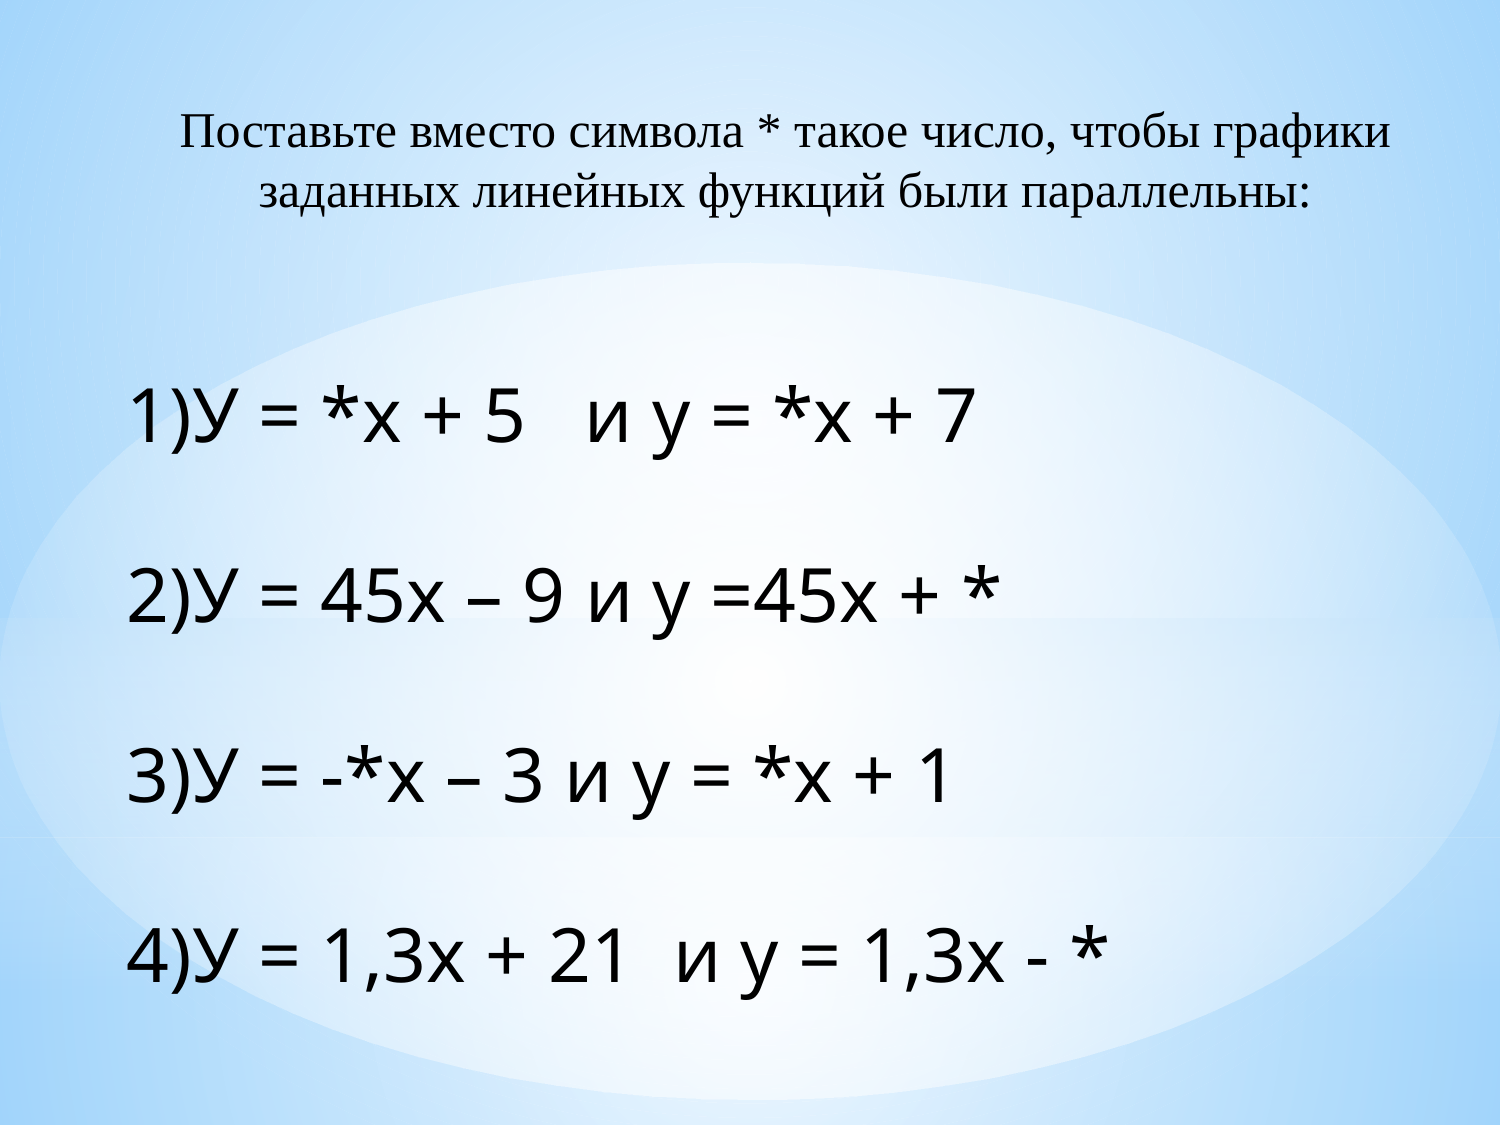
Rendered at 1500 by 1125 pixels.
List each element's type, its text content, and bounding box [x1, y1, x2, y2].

text_box Поставьте вместо символа * такое число, чтобы графики заданных линейных функций были параллельны: У = *х + 5 и у = *х + 7 У = 45х – 9 и у =45х + * У = -*х – 3 и у = *х + 1 У = 1,3х + 21 и у = 1,3х - * [112, 89, 1459, 1005]
